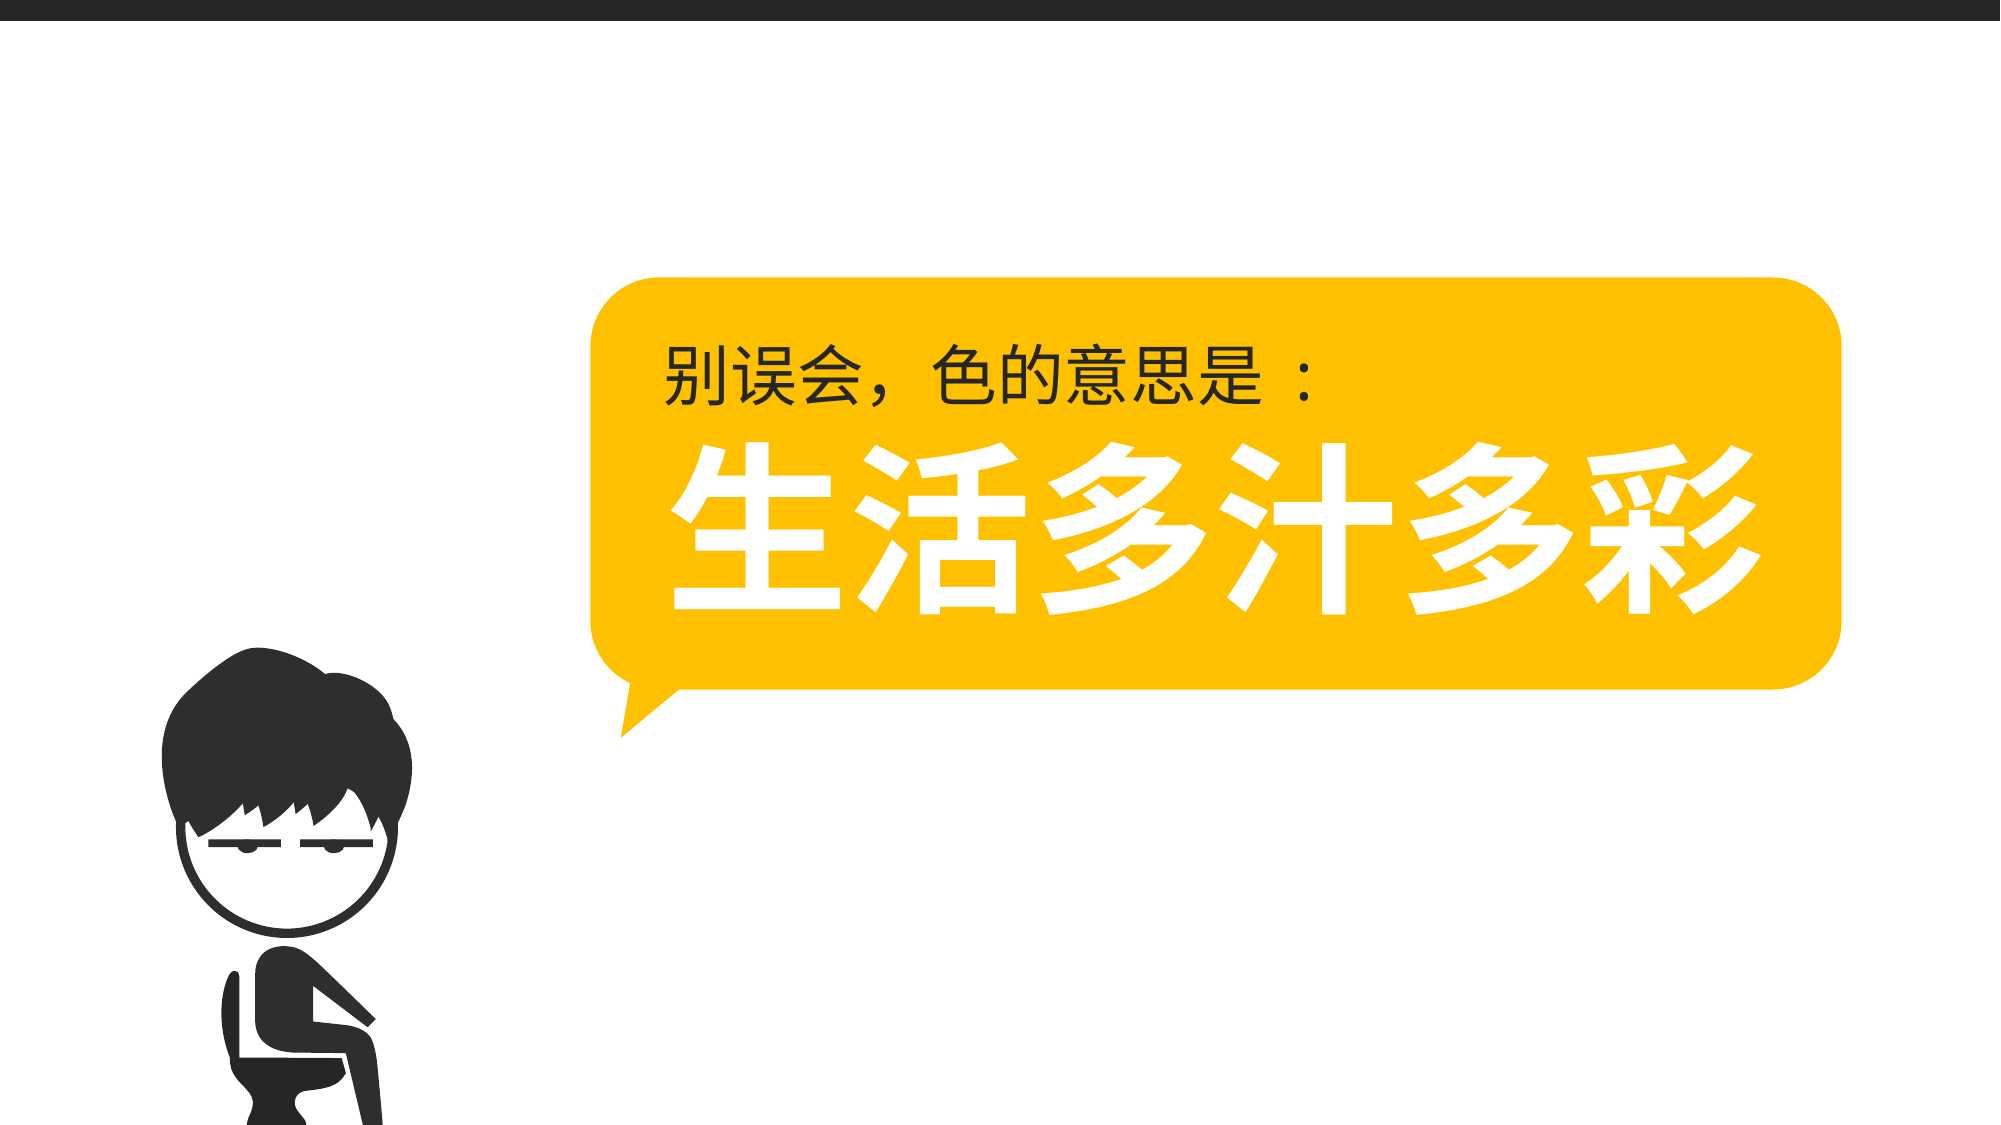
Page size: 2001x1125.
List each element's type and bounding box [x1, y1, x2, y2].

text_box [145, 647, 418, 934]
text_box [0, 0, 2000, 22]
text_box [216, 945, 383, 1125]
text_box [590, 277, 1842, 745]
